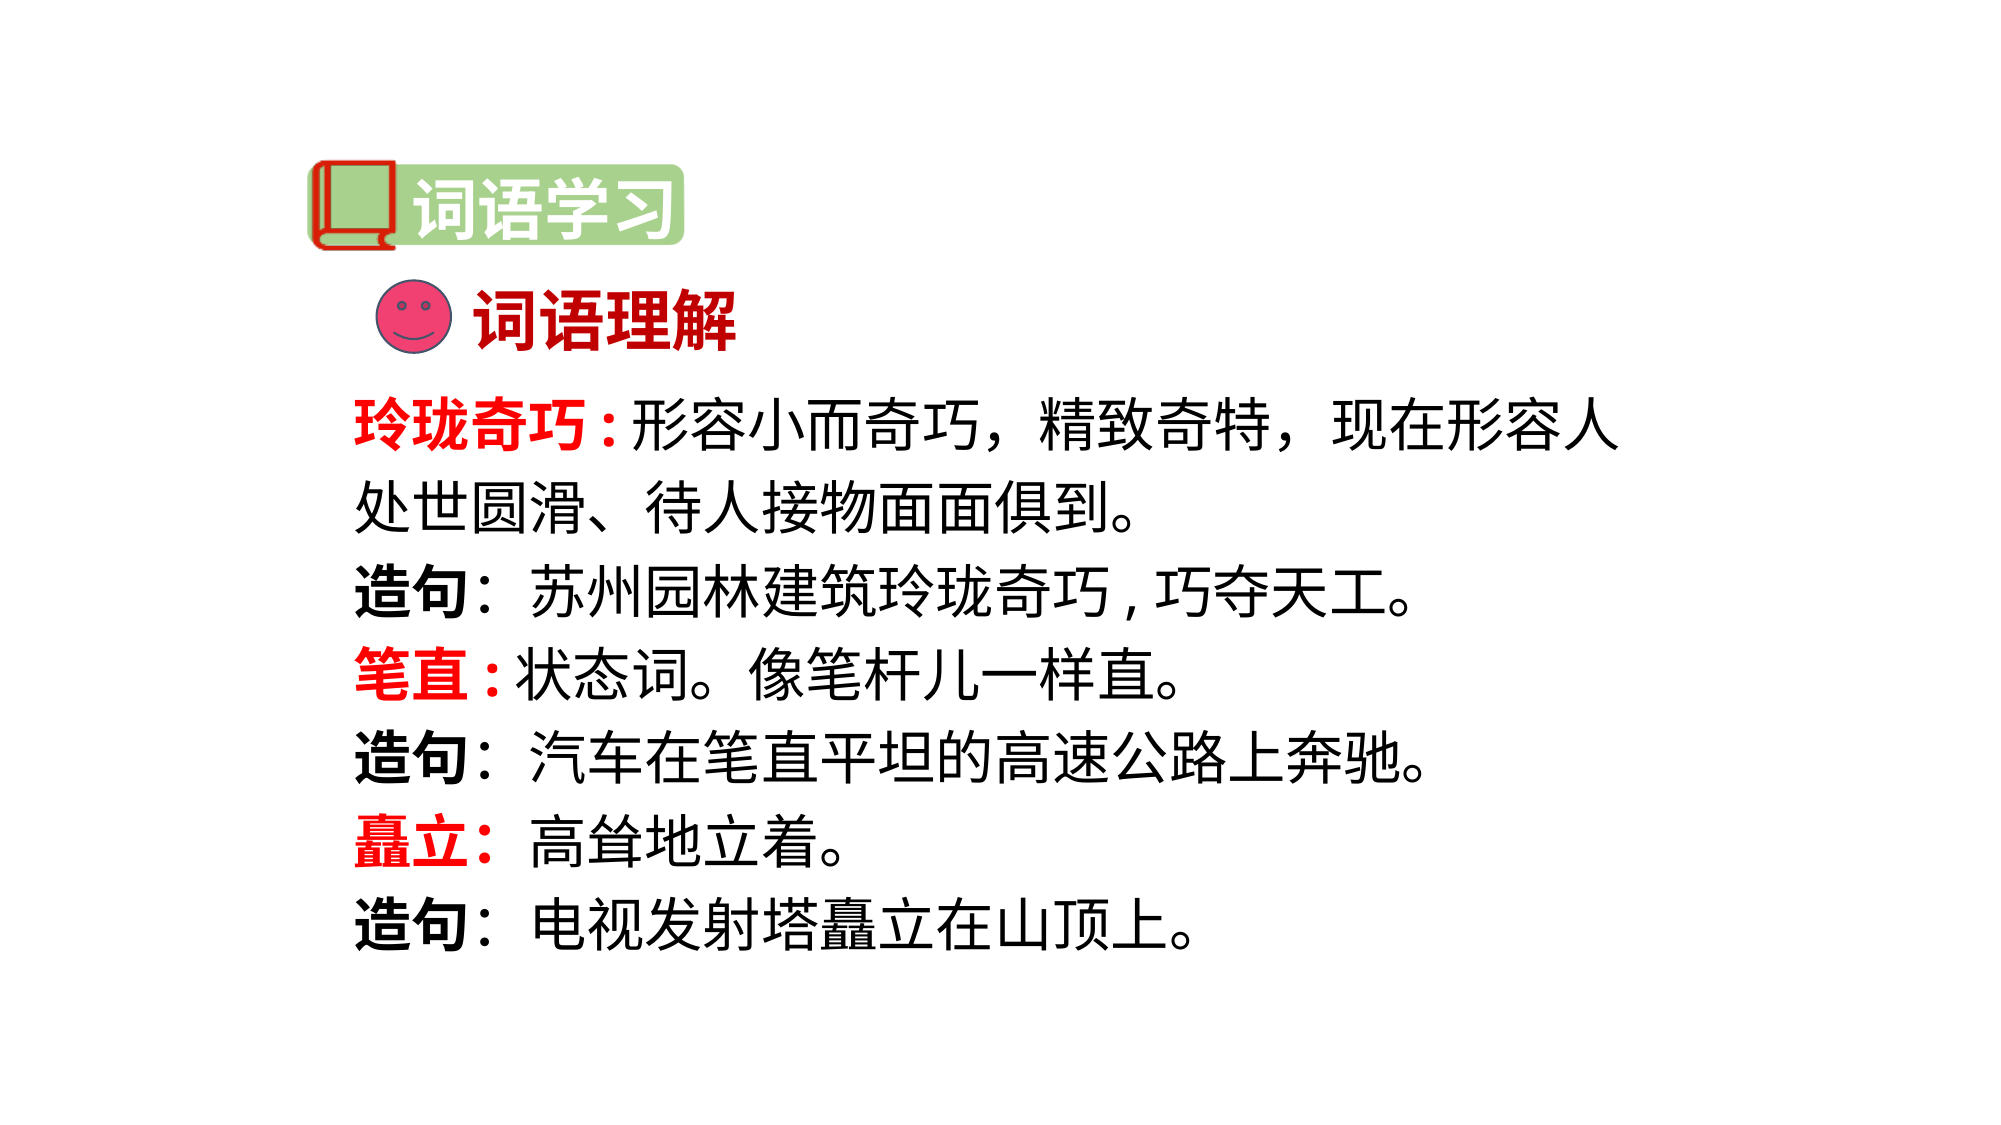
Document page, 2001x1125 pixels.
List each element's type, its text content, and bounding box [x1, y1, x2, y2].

text_box 词语理解 [456, 271, 855, 367]
text_box 词语学习 [424, 160, 759, 256]
picture [284, 153, 424, 257]
text_box 玲珑奇巧:形容小而奇巧，精致奇特，现在形容人处世圆滑、待人接物面面俱到。 造句：苏州园林建筑玲珑奇巧,巧夺天工。 笔直:状态词。像笔杆儿一样直。 造句：汽车在笔直平坦的高速公路上奔驰。 矗立：高耸地立着。 造句：电视发射塔矗立在山顶上。 [338, 367, 1662, 966]
text_box [375, 279, 453, 354]
